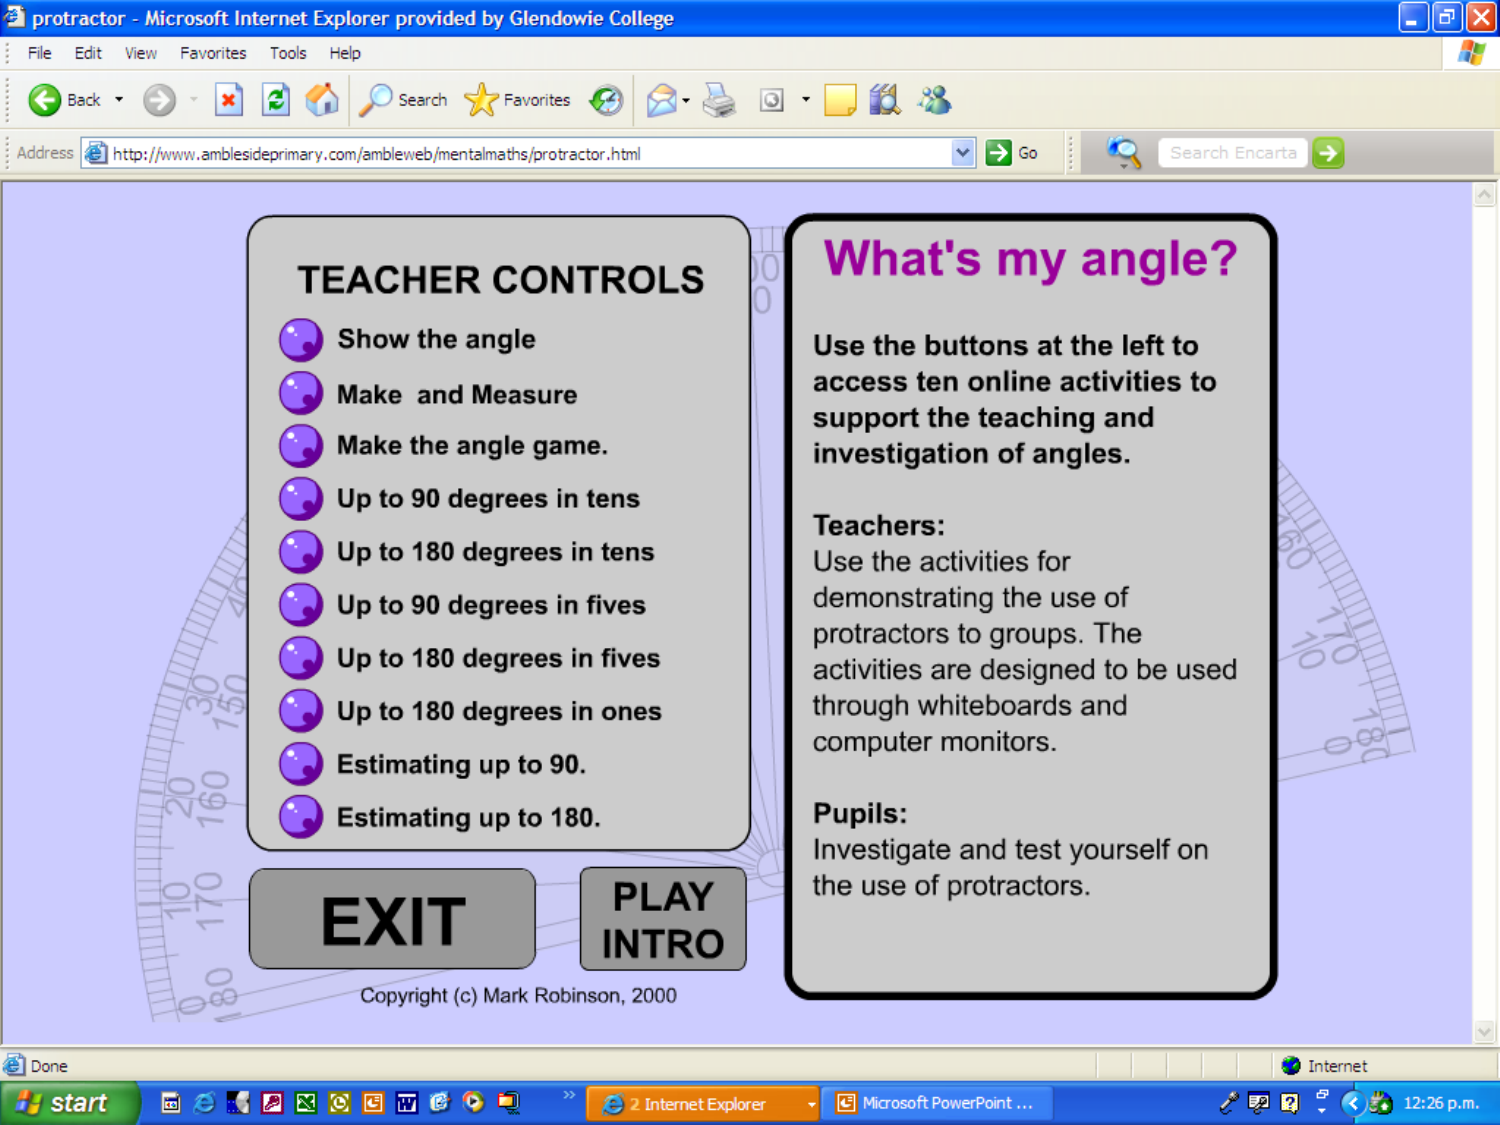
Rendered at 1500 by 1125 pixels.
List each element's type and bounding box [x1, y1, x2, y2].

list [0, 0, 1500, 1125]
